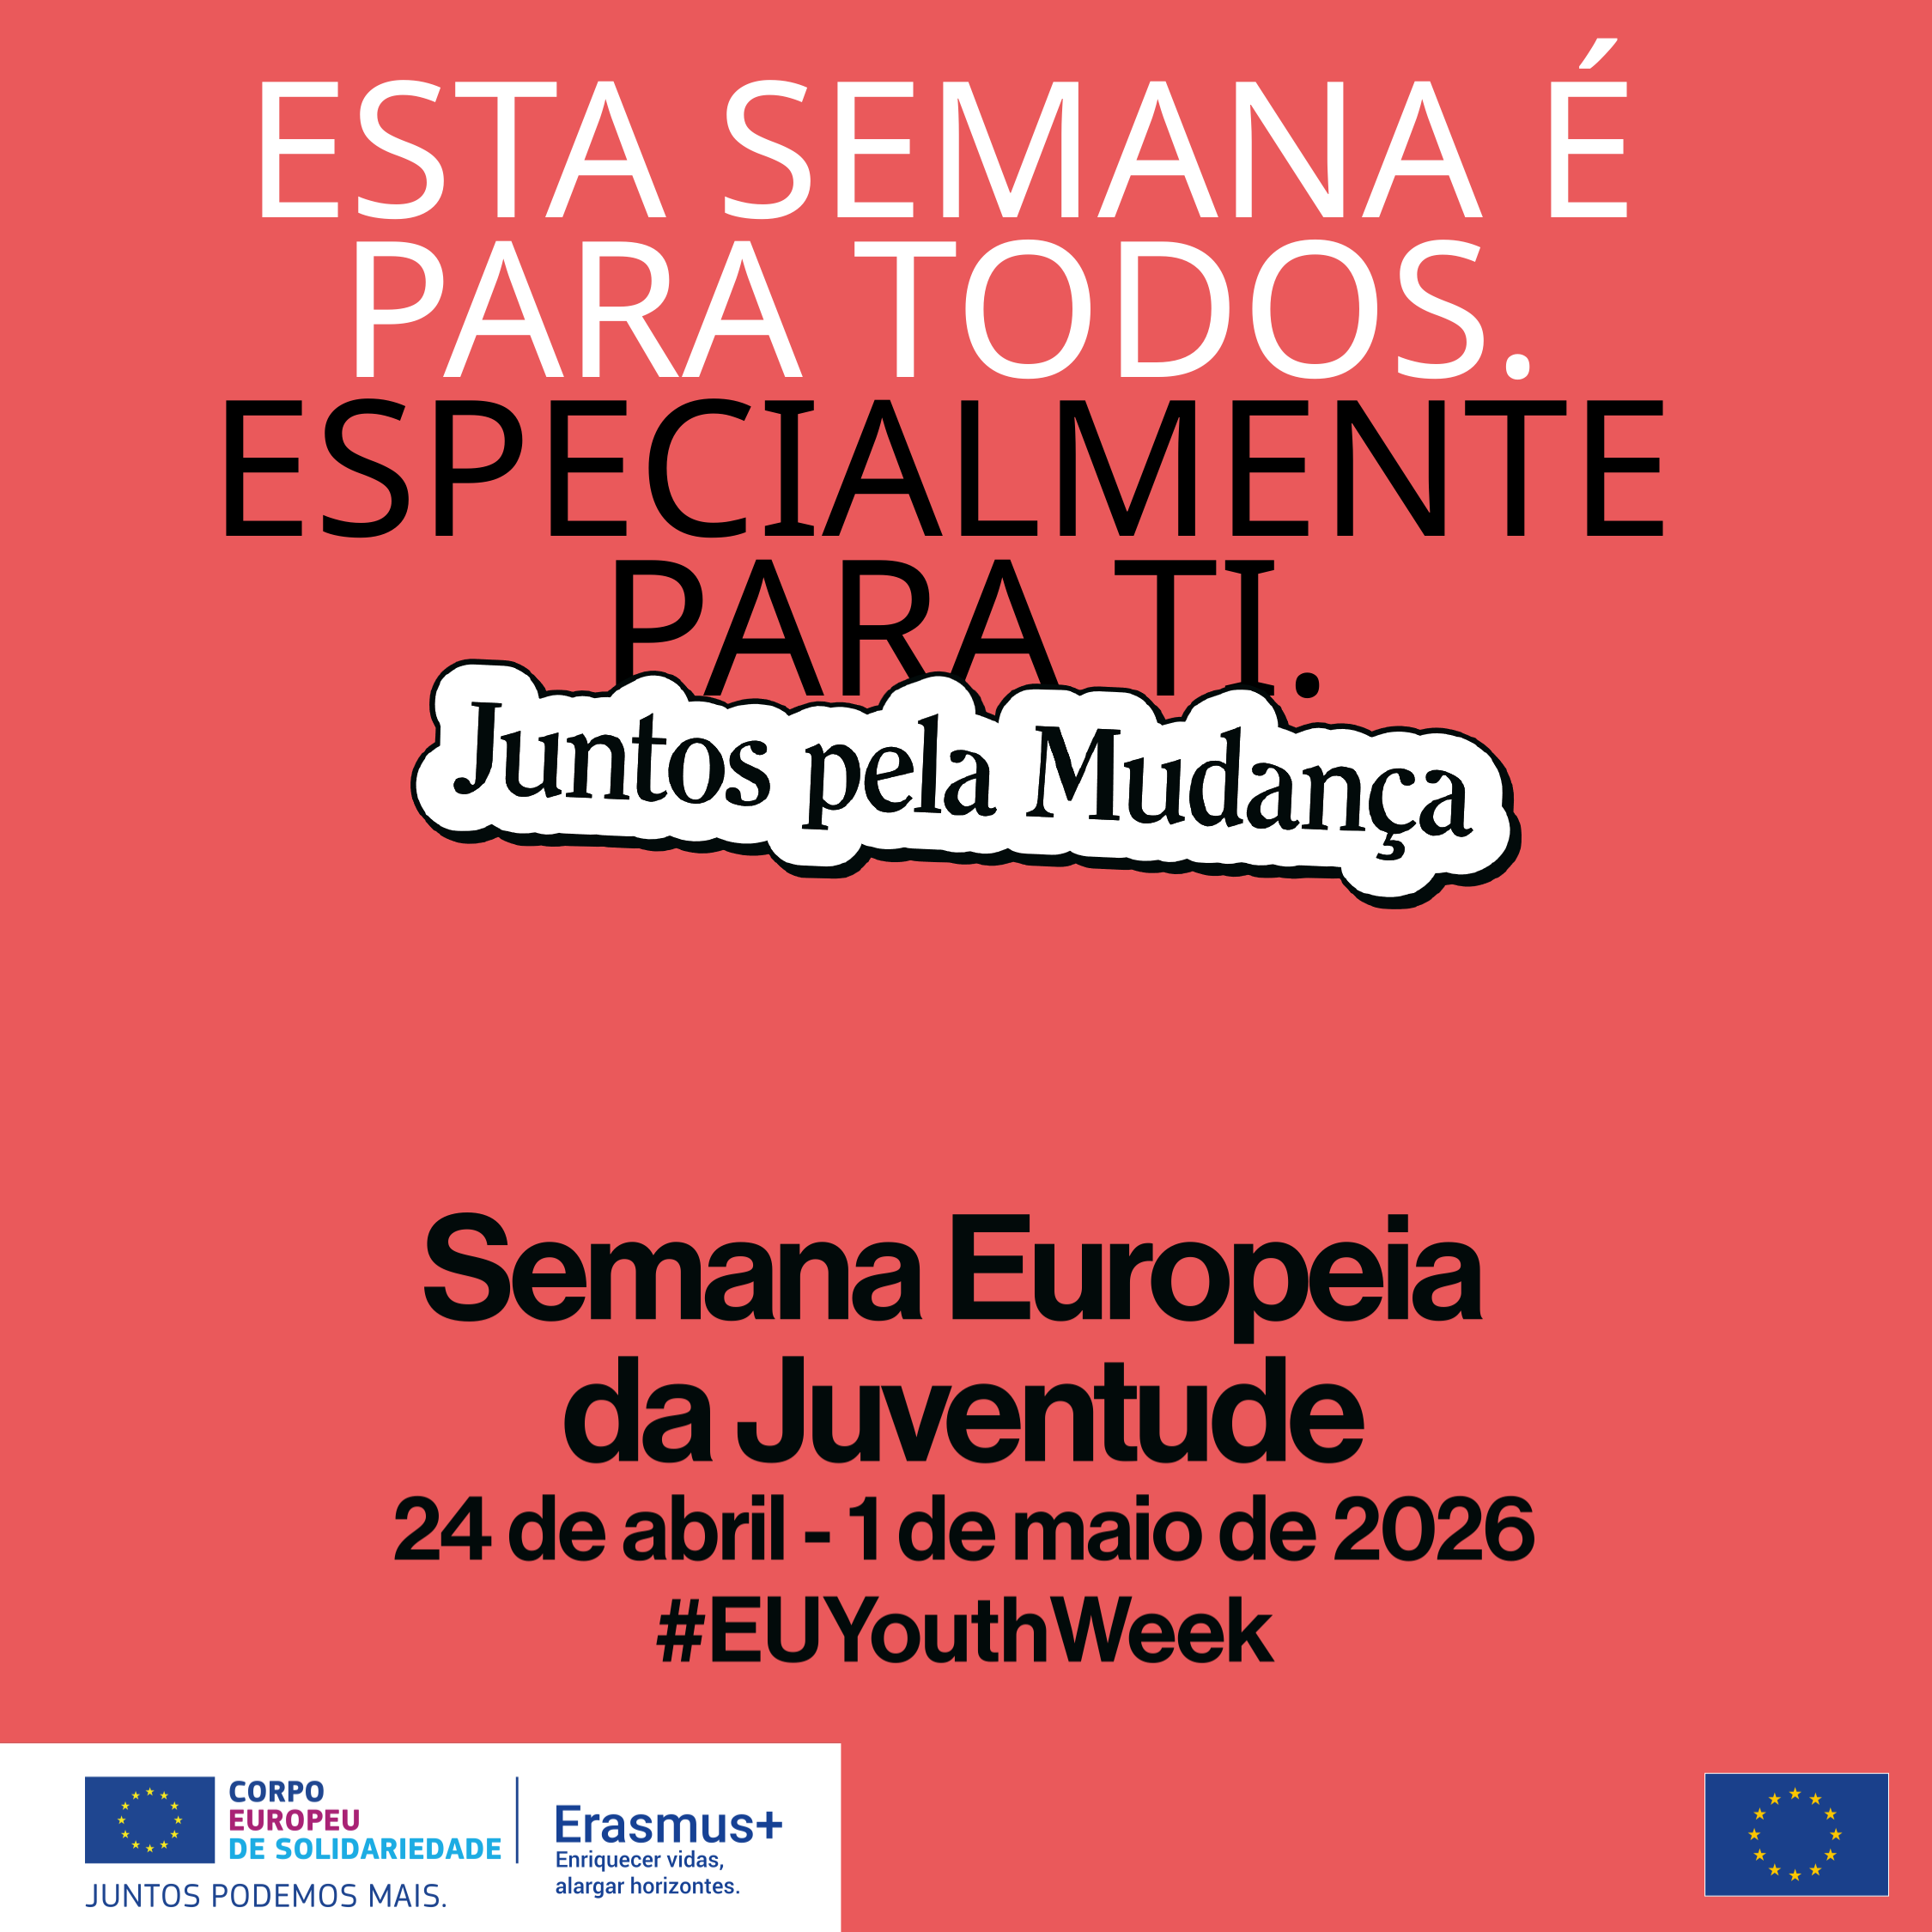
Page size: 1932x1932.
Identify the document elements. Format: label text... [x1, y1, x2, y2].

picture [410, 658, 1522, 909]
text_box ESTA SEMANA É PARA TODOS. ESPECIALMENTE PARA TI. [204, 86, 1728, 732]
picture [0, 1212, 1890, 1932]
